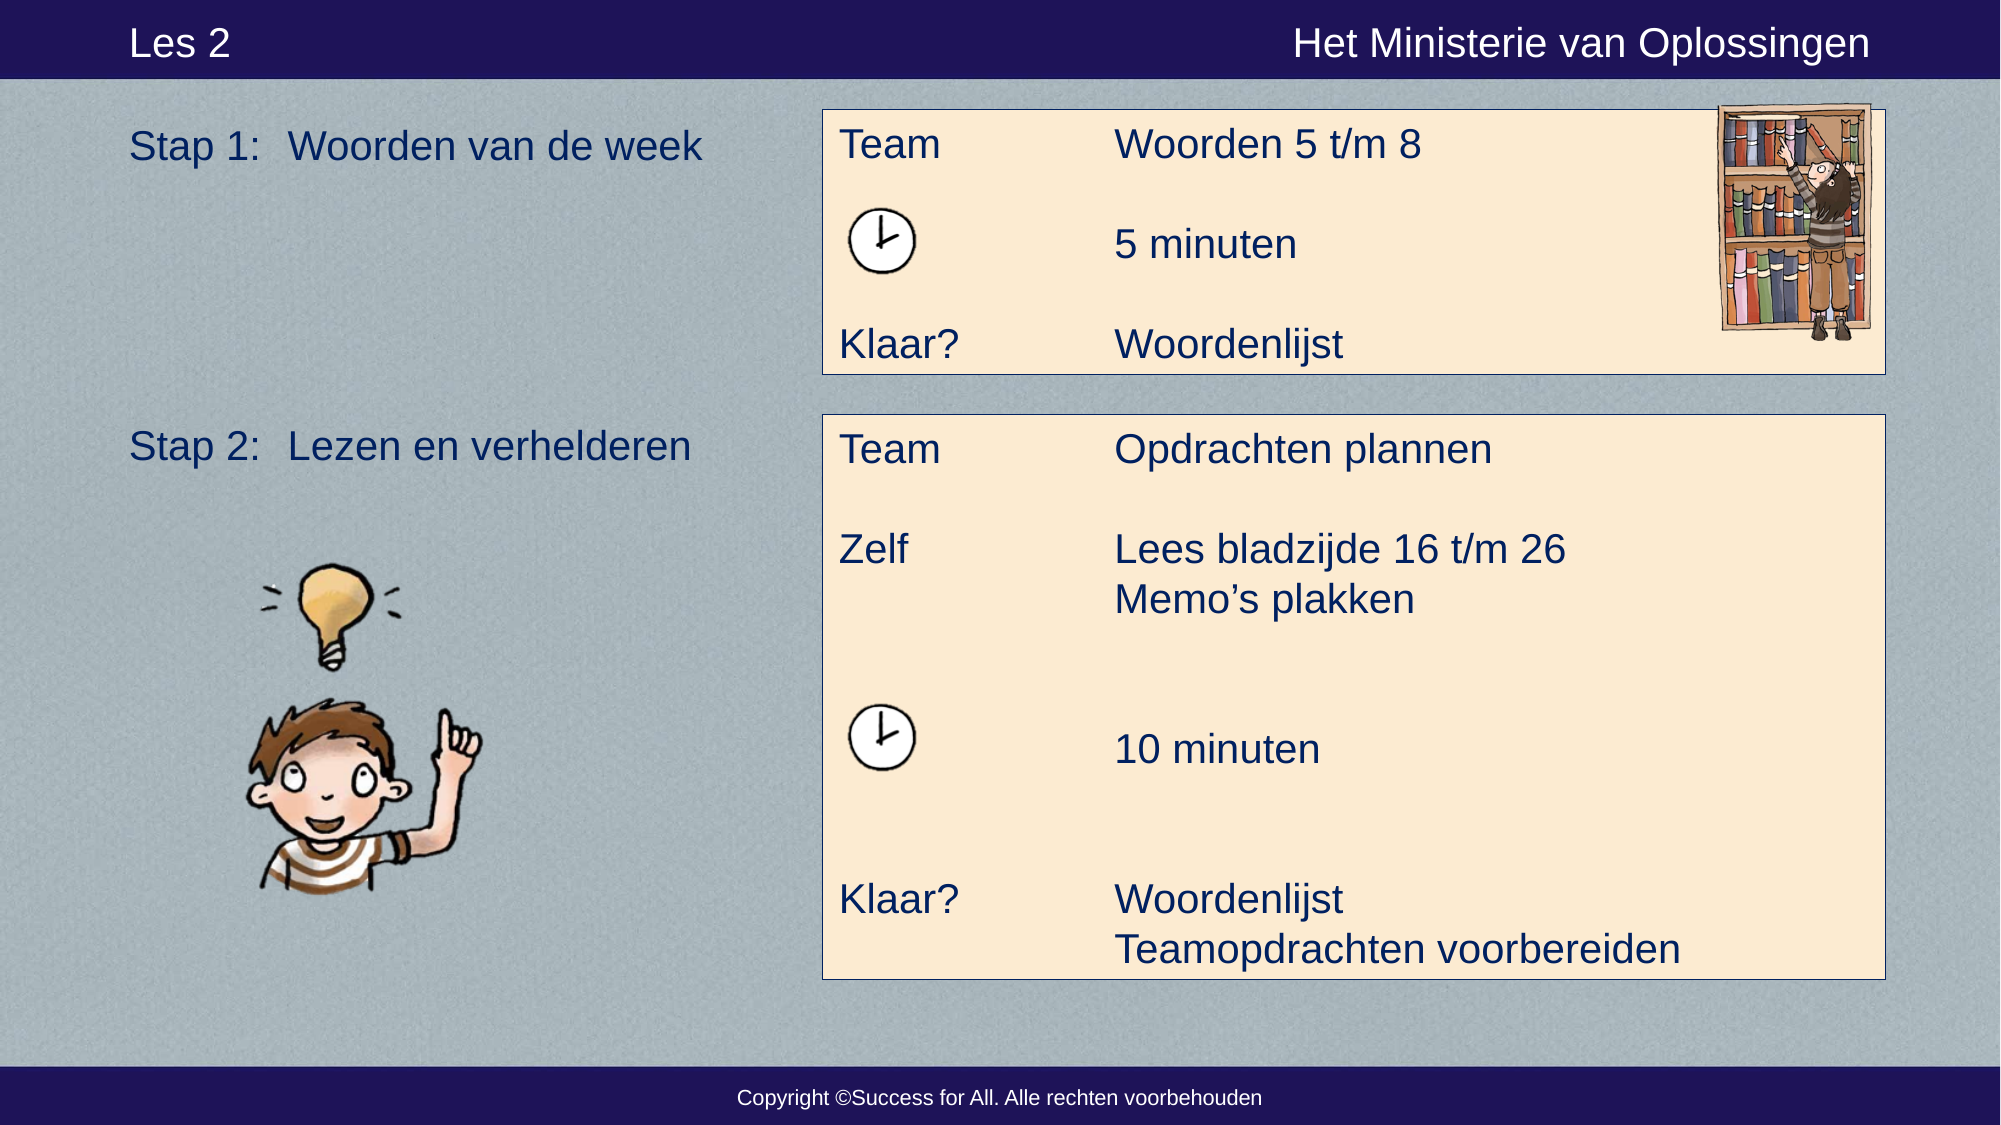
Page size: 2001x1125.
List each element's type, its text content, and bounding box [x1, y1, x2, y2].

picture [0, 0, 2001, 1125]
text_box Het Ministerie van Oplossingen [999, 8, 1886, 73]
text_box Stap 1: Woorden van de week Stap 2: Lezen en verhelderen [114, 111, 907, 527]
text_box Team Opdrachten plannen Zelf Lees bladzijde 16 t/m 26 Memo’s plakken 10 minuten Klaar? Woordenlijst Teamopdrachten voorbereiden [822, 414, 1886, 980]
text_box Les 2 [114, 8, 354, 73]
text_box Copyright ©Success for All. Alle rechten voorbehouden [0, 1076, 2000, 1125]
text_box Team Woorden 5 t/m 8 5 minuten Klaar? Woordenlijst [822, 109, 1886, 375]
